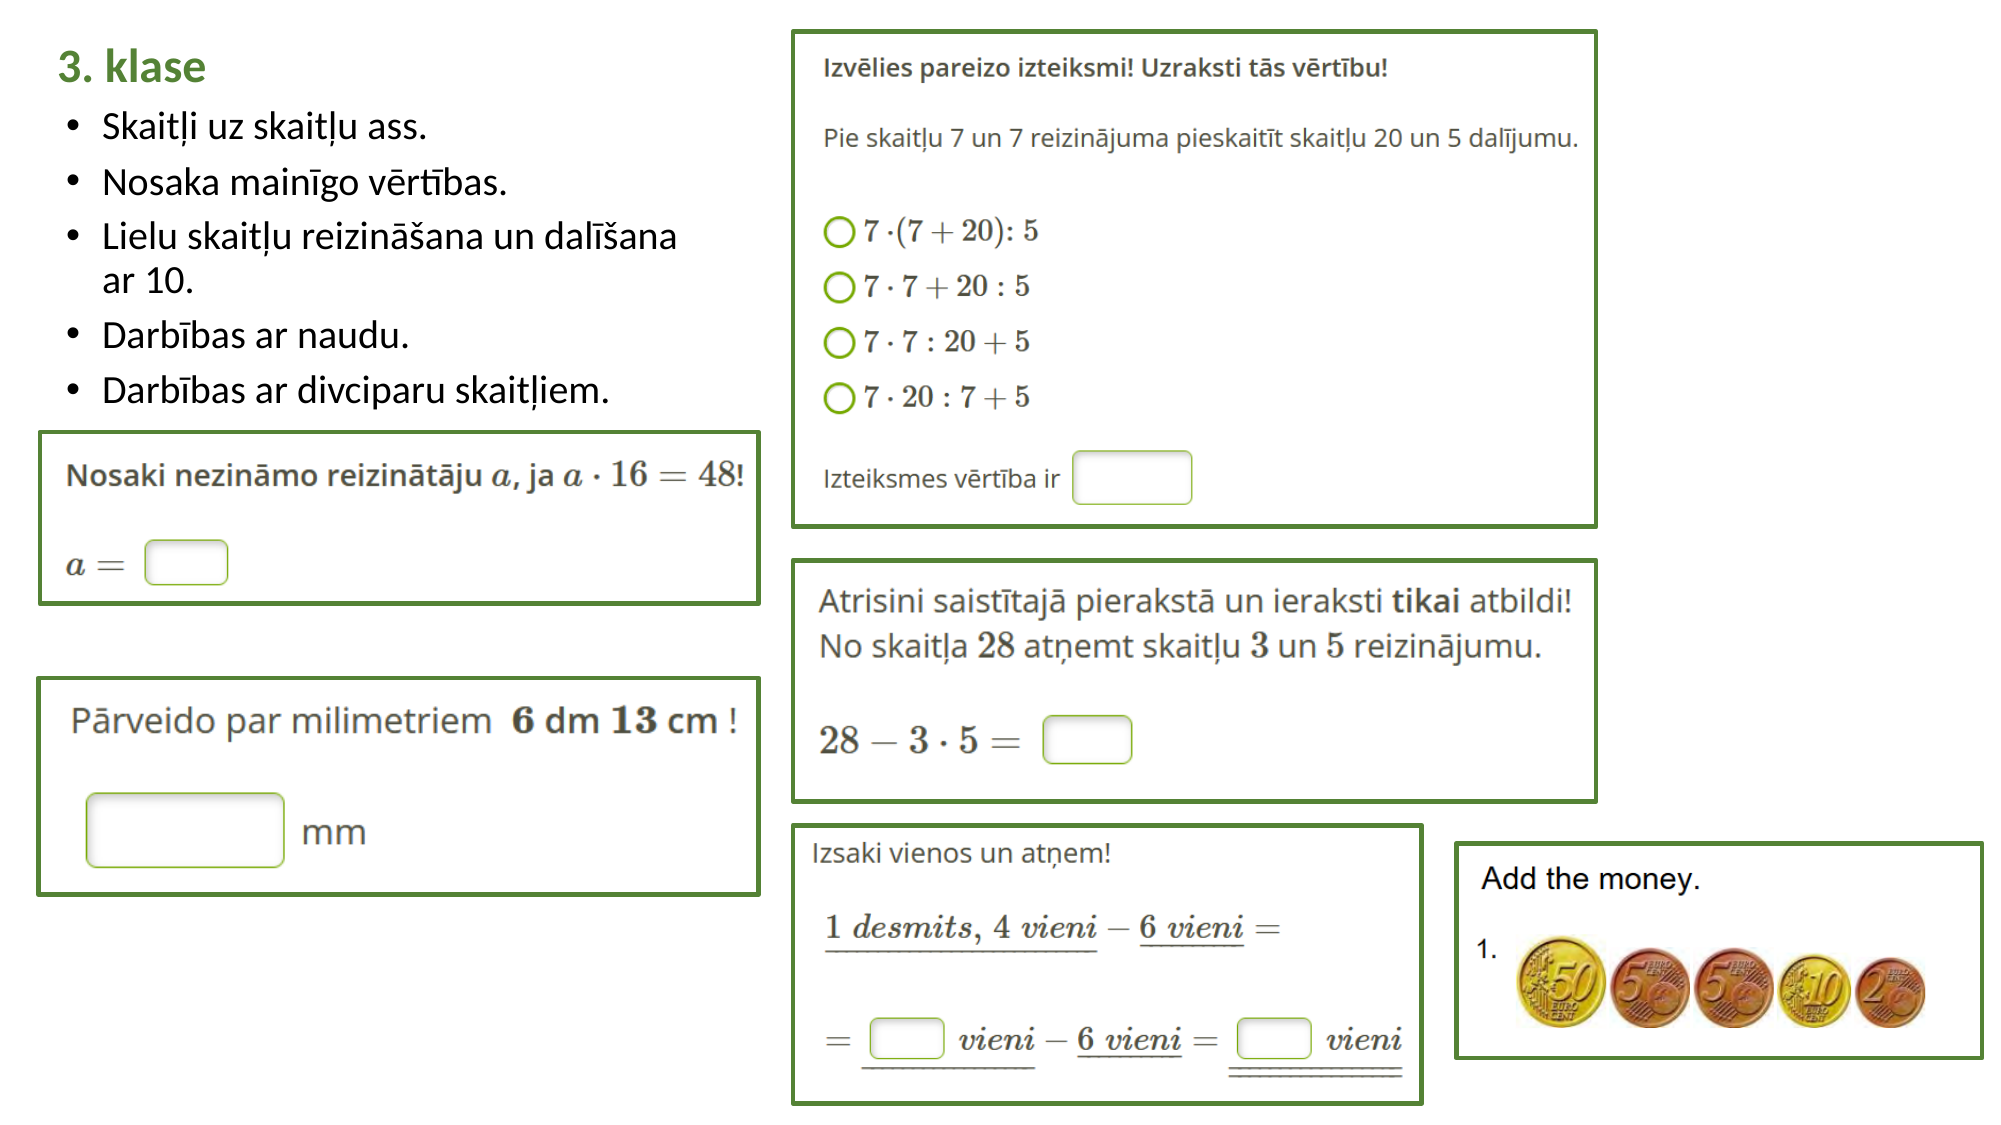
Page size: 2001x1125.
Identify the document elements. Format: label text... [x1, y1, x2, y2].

picture [40, 680, 757, 892]
picture [795, 33, 1594, 525]
text_box 3. klase Skaitļi uz skaitļu ass. Nosaka mainīgo vērtības. Lielu skaitļu reizināšana un dalīšana ar 10. Darbības ar naudu. Darbības ar divciparu skaitļiem. [42, 34, 700, 423]
picture [795, 827, 1420, 1102]
picture [1458, 845, 1980, 1056]
picture [795, 562, 1594, 800]
picture [42, 434, 757, 602]
